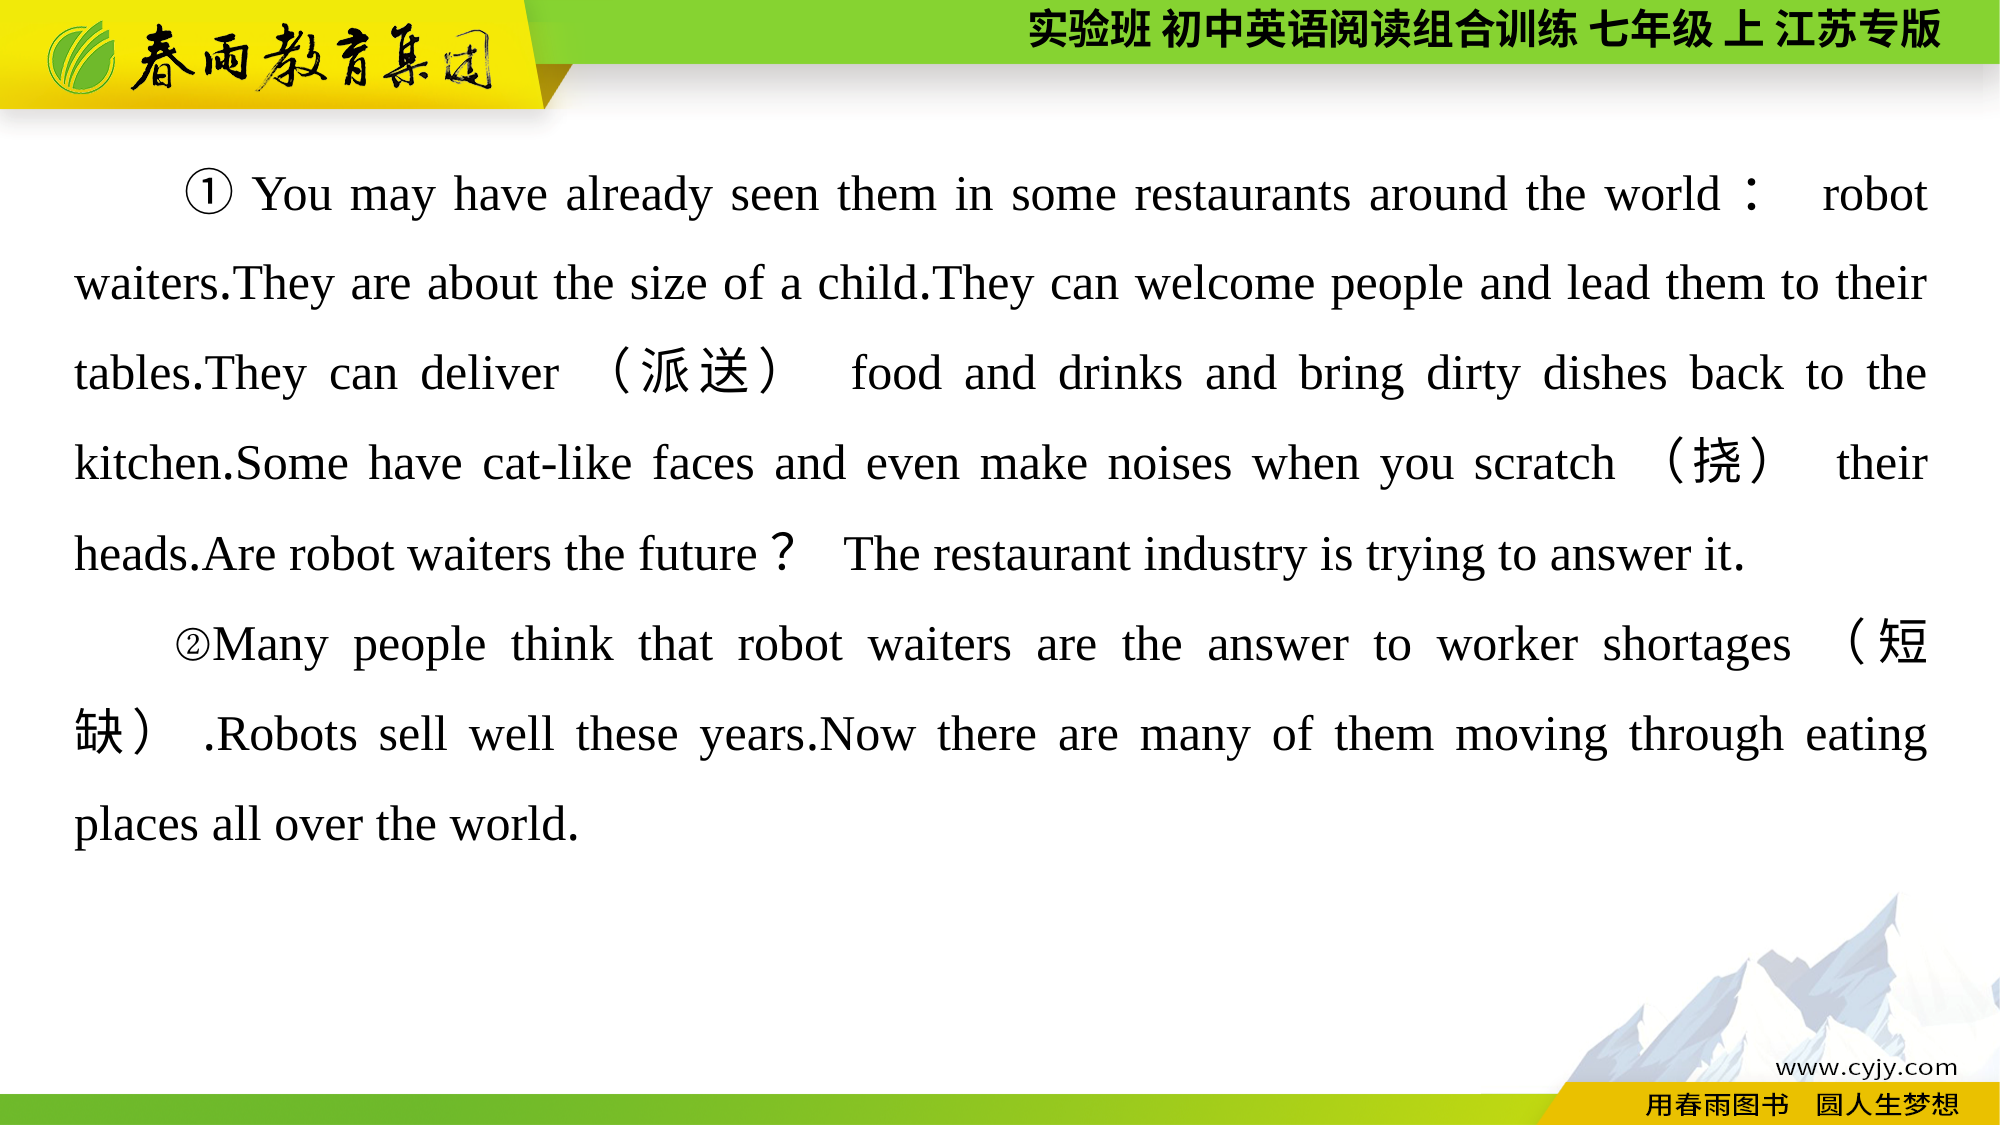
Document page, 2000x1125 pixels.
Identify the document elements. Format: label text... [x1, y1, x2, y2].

picture [0, 0, 2000, 1125]
list ①You may have already seen them in some restaurants around the world： robot waiters.They are about the size of a child.They can welcome people and lead them to their tables.They can deliver（派送） food and drinks and bring dirty dishes back to the kitchen.Some have cat-like faces and even make noises when you scratch（挠） their heads.Are robot waiters the future？ The restaurant industry is trying to answer it. ②Many people think that robot waiters are the answer to worker shortages（短缺）.Robots sell well these years.Now there are many of them moving through eating places all over the world. [59, 122, 1944, 854]
